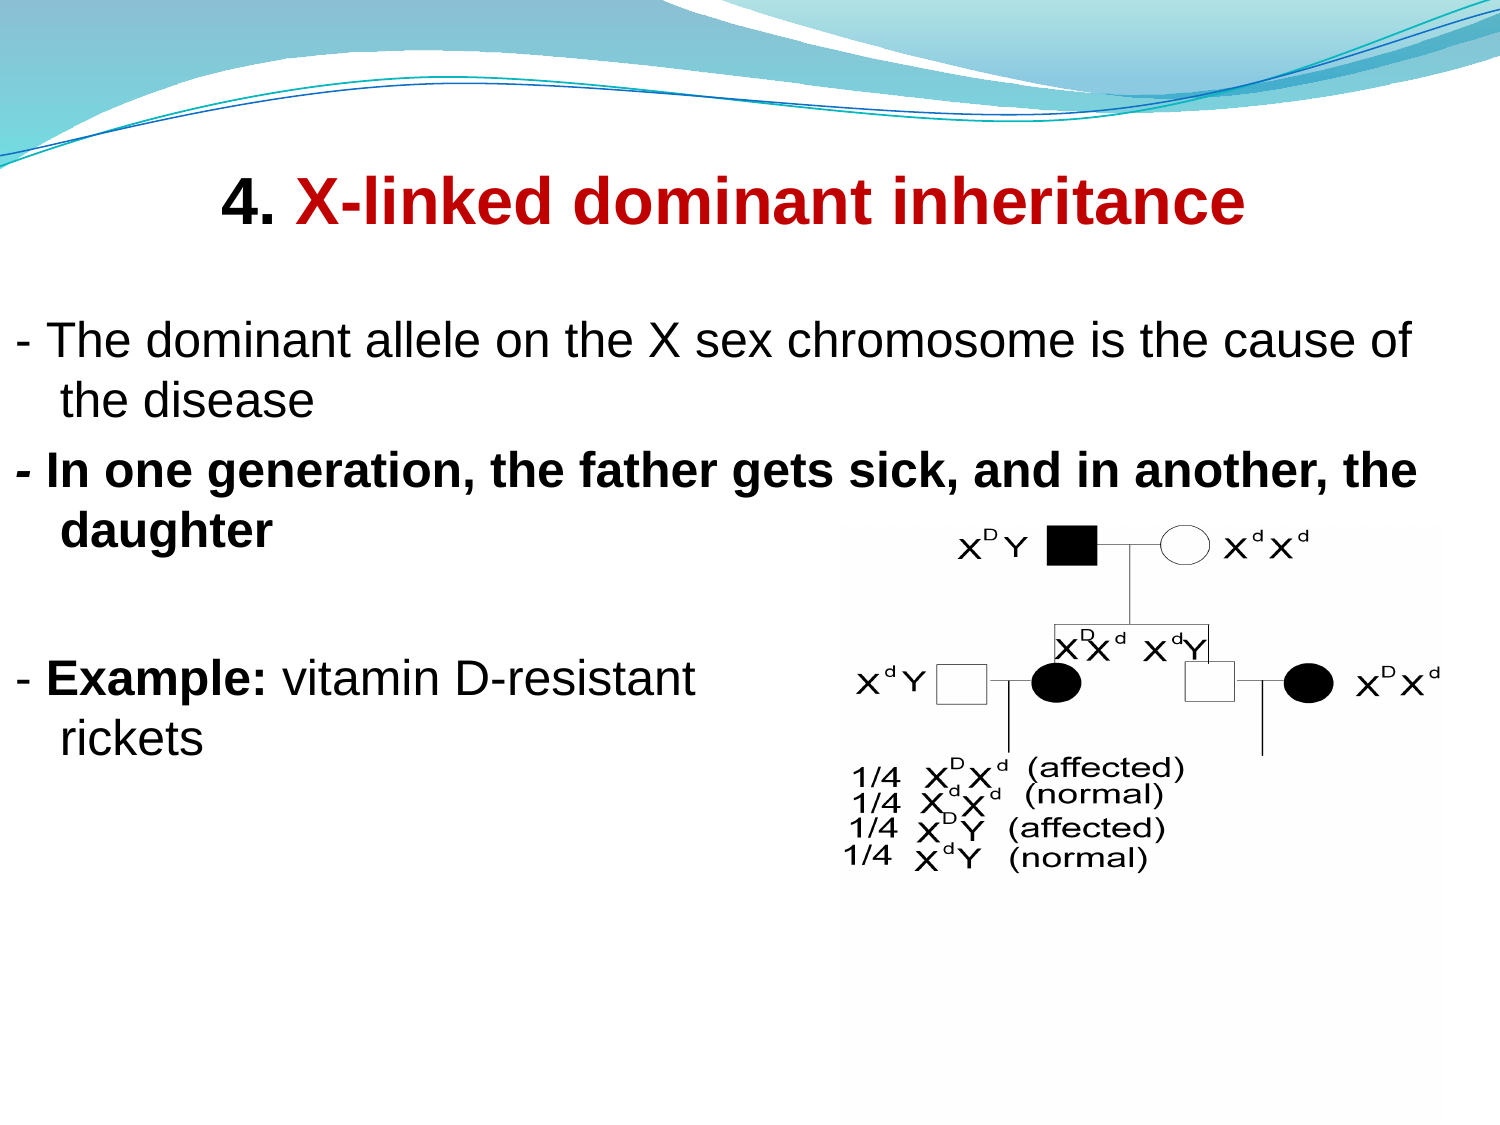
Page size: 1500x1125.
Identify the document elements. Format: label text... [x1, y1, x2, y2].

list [837, 524, 1443, 1125]
list - Example: vitamin D-resistant rickets [0, 637, 725, 1050]
title 4. X-linked dominant inheritance [24, 37, 1463, 238]
list - The dominant allele on the X sex chromosome is the cause of the disease - In one generation, the father gets sick, and in another, the daughter [0, 299, 1475, 638]
